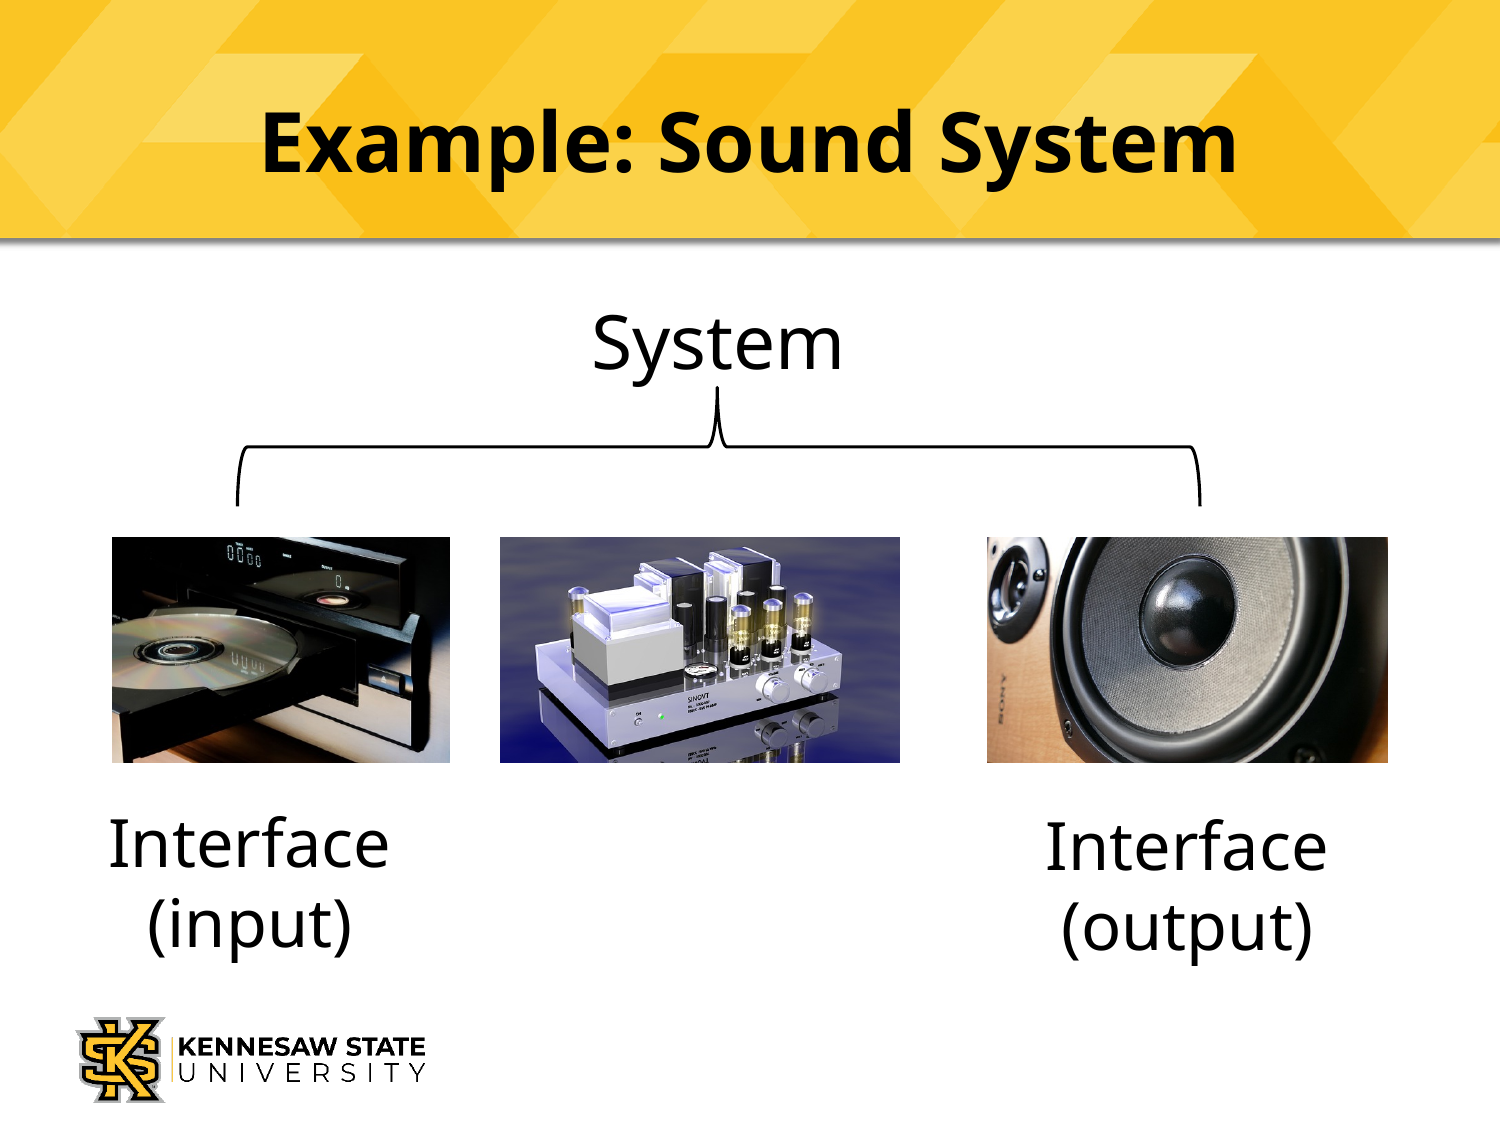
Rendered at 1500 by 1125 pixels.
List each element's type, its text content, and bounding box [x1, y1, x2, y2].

title Example: Sound System [75, 45, 1425, 233]
picture [75, 1017, 425, 1103]
text_box Interface (output) [987, 796, 1388, 972]
picture [112, 537, 451, 763]
text_box Interface (input) [50, 793, 450, 969]
picture [499, 537, 901, 763]
text_box System [412, 287, 1025, 393]
picture [0, 0, 1500, 251]
text_box [236, 393, 1201, 507]
picture [987, 537, 1388, 763]
